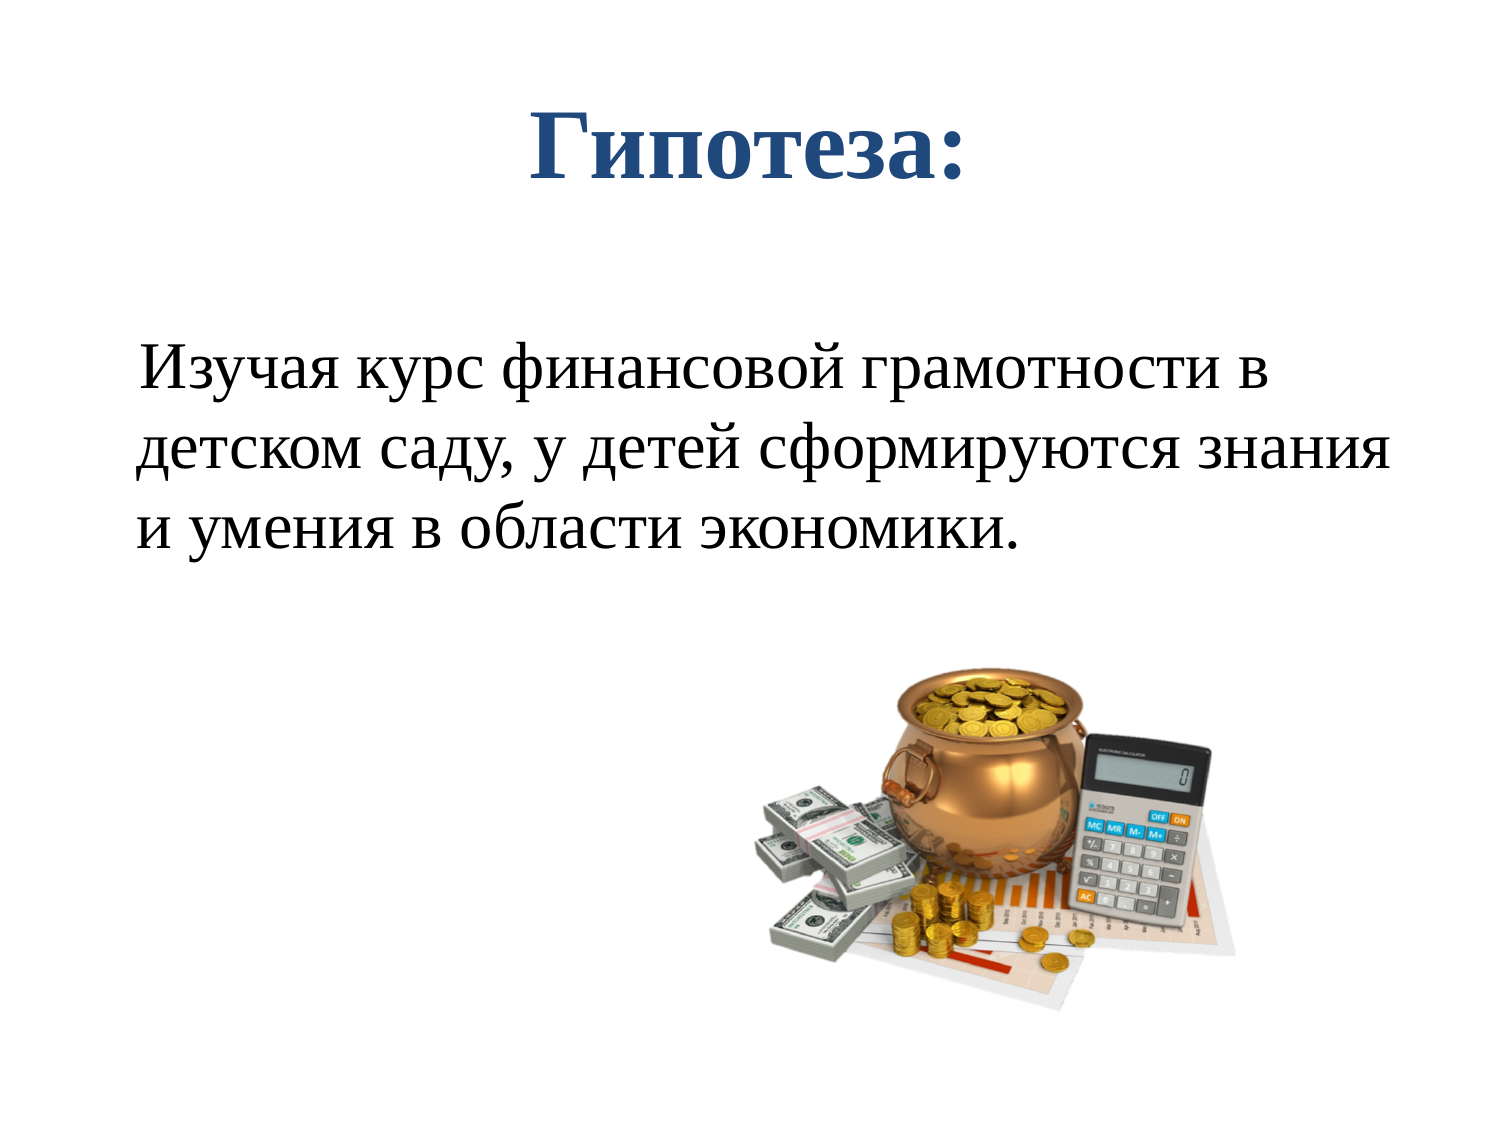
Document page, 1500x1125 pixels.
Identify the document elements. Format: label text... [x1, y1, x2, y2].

title Гипотеза: [75, 45, 1425, 233]
list Изучая курс финансовой грамотности в детском саду, у детей сформируются знания и умения в области экономики. [64, 314, 1415, 1057]
picture [738, 645, 1261, 1037]
